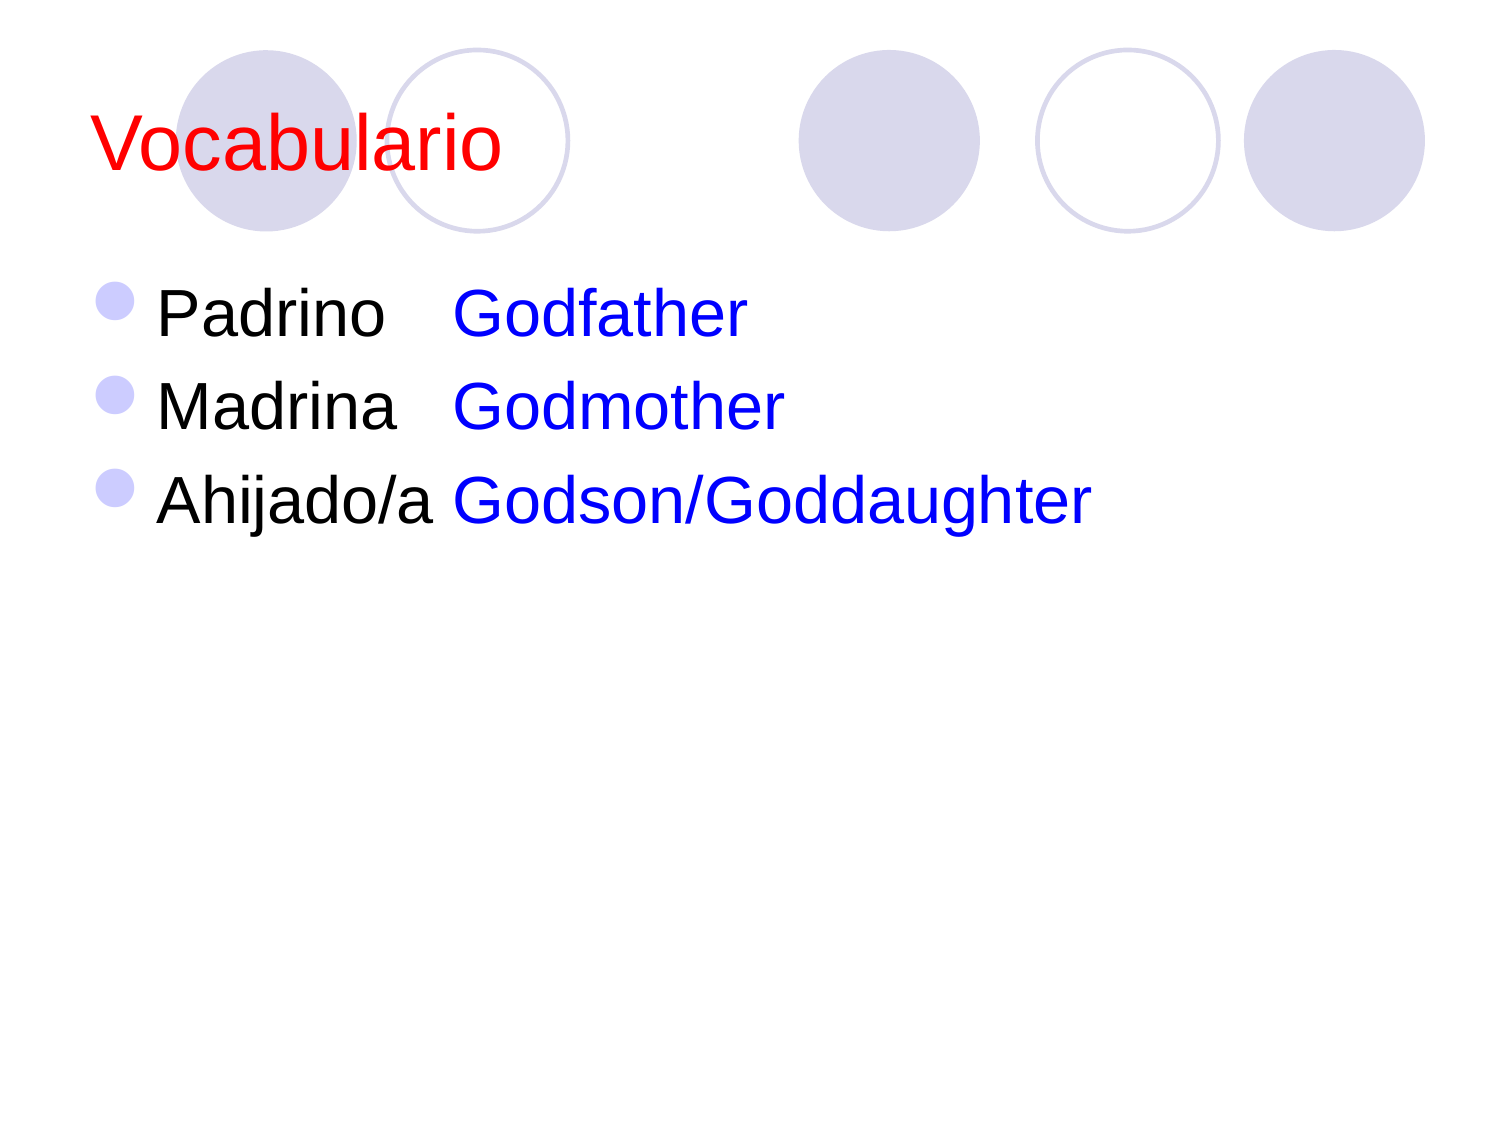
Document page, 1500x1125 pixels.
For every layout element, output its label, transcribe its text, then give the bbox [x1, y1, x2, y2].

text_box Godfather Godmother Godson/Goddaughter [437, 262, 1463, 1006]
list Padrino Madrina Ahijado/a [75, 262, 437, 1006]
title Vocabulario [75, 45, 1425, 233]
